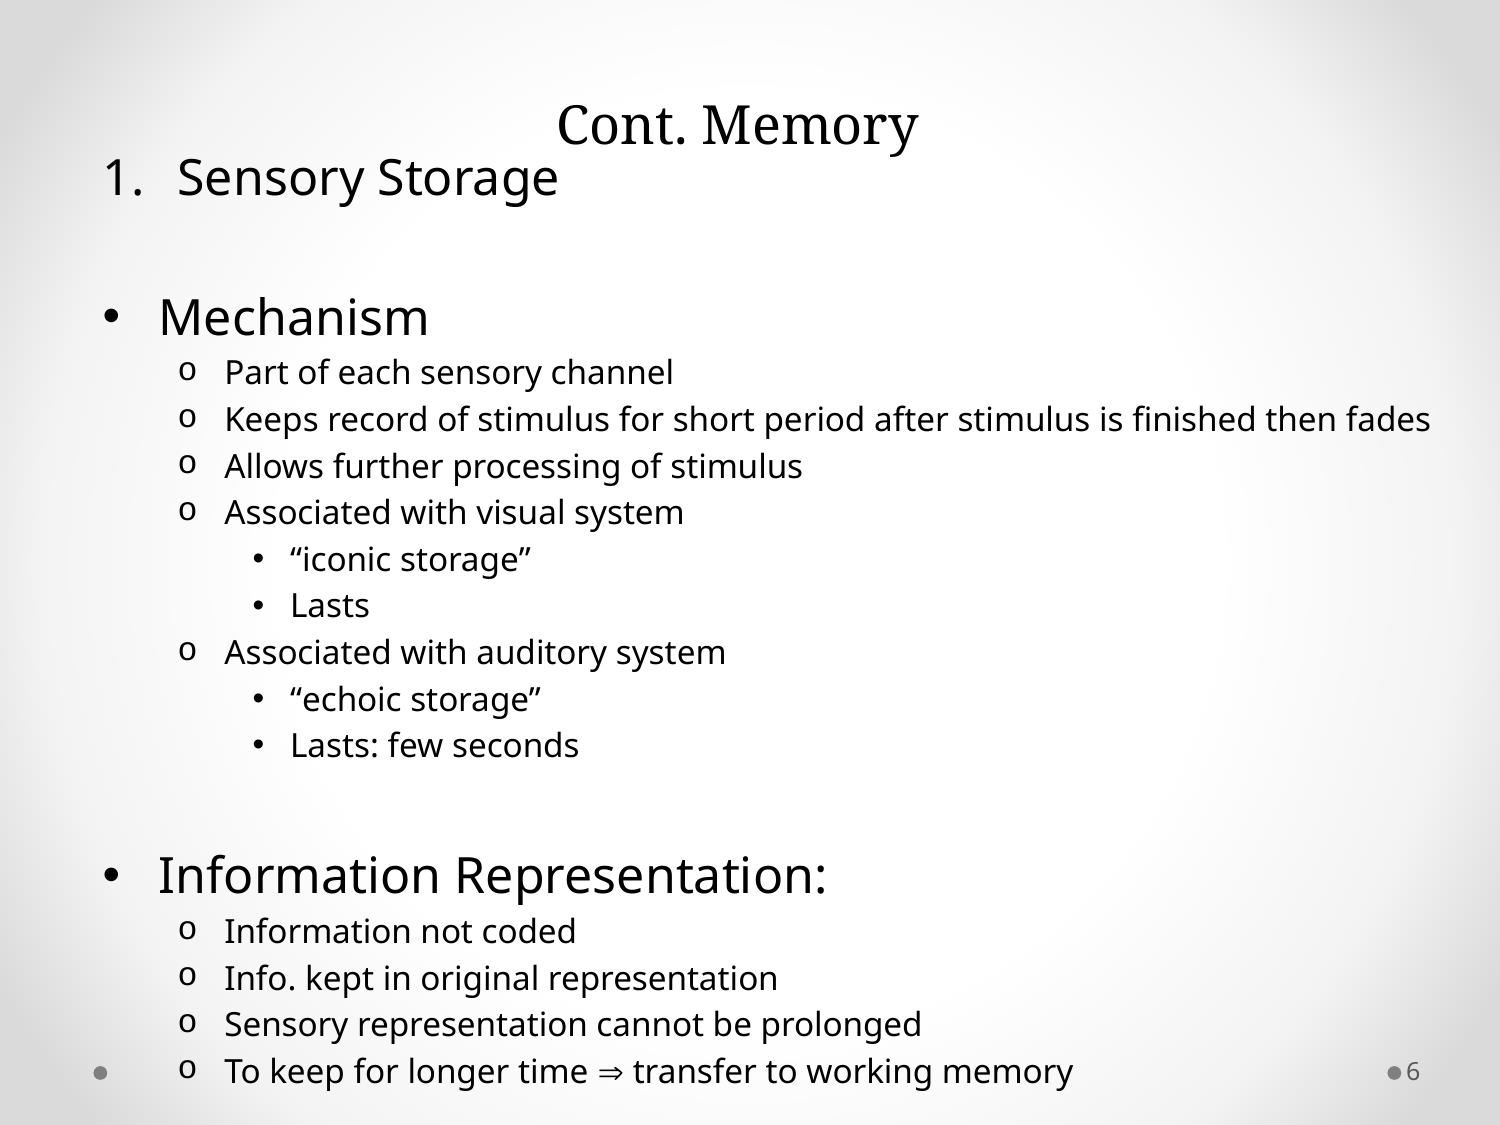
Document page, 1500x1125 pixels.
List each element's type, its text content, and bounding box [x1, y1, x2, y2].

title Cont. Memory [62, 62, 1413, 163]
picture [0, 1, 1500, 1125]
slide_number 6 [1401, 1042, 1494, 1103]
